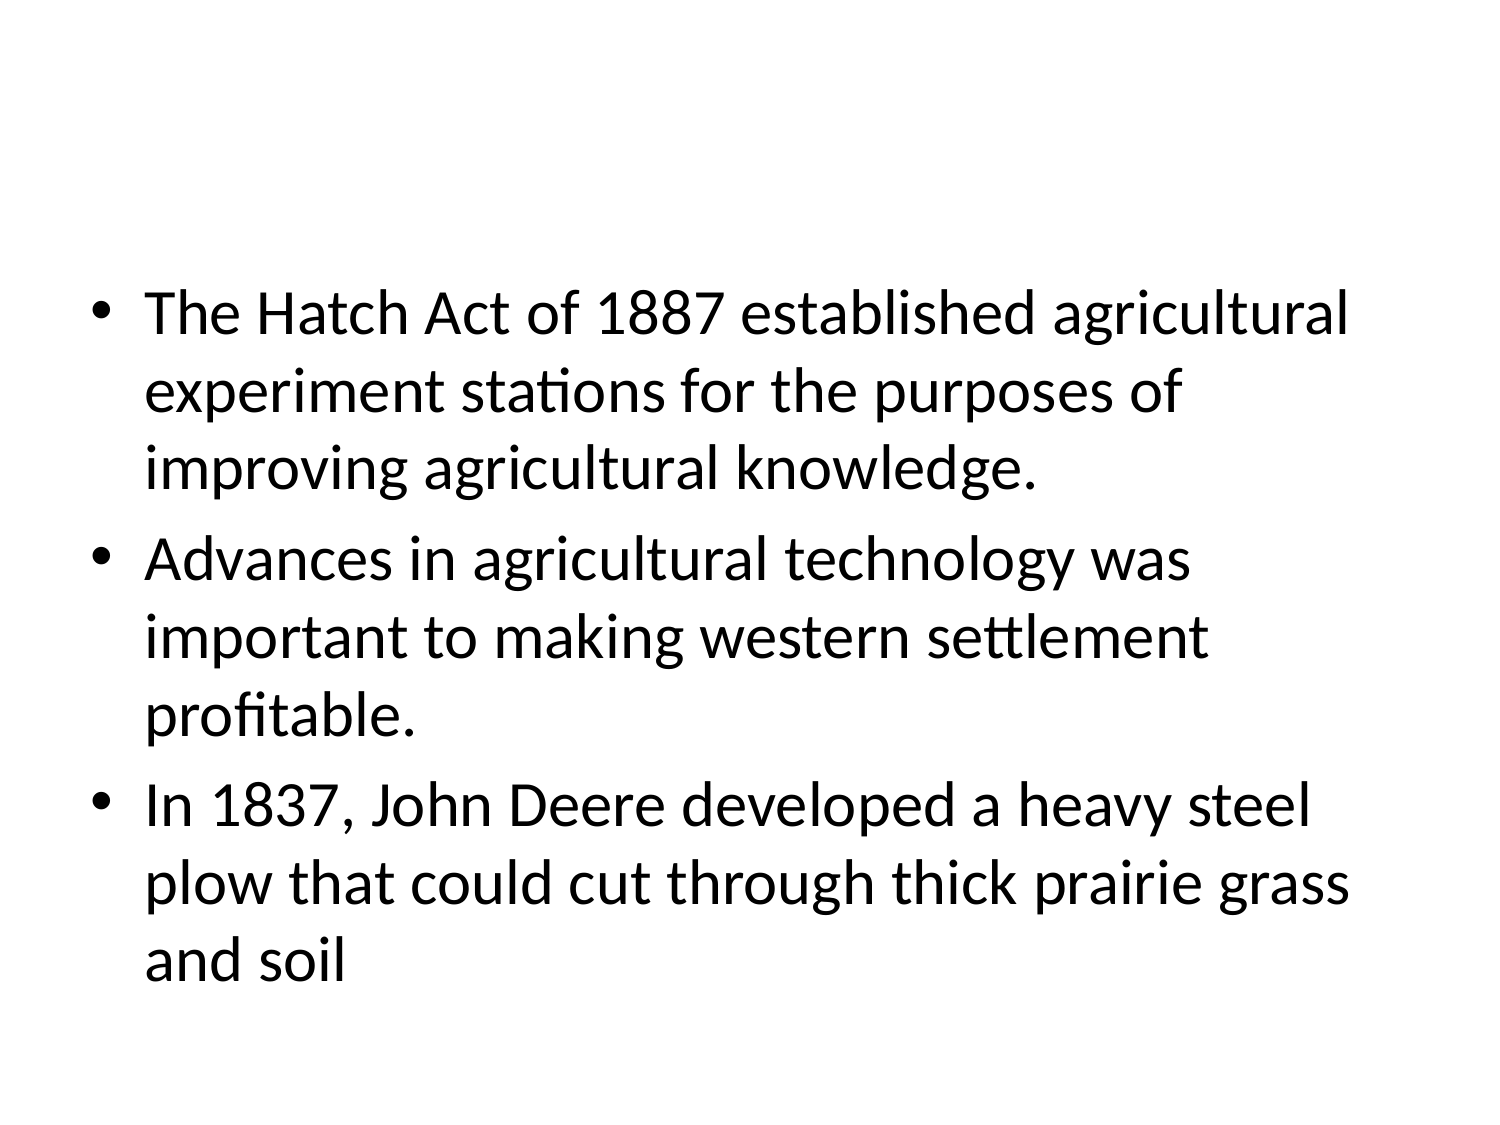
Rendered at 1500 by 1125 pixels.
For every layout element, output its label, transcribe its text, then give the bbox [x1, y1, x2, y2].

list The Hatch Act of 1887 established agricultural experiment stations for the purposes of improving agricultural knowledge. Advances in agricultural technology was important to making western settlement profitable. In 1837, John Deere developed a heavy steel plow that could cut through thick prairie grass and soil [75, 262, 1425, 1005]
